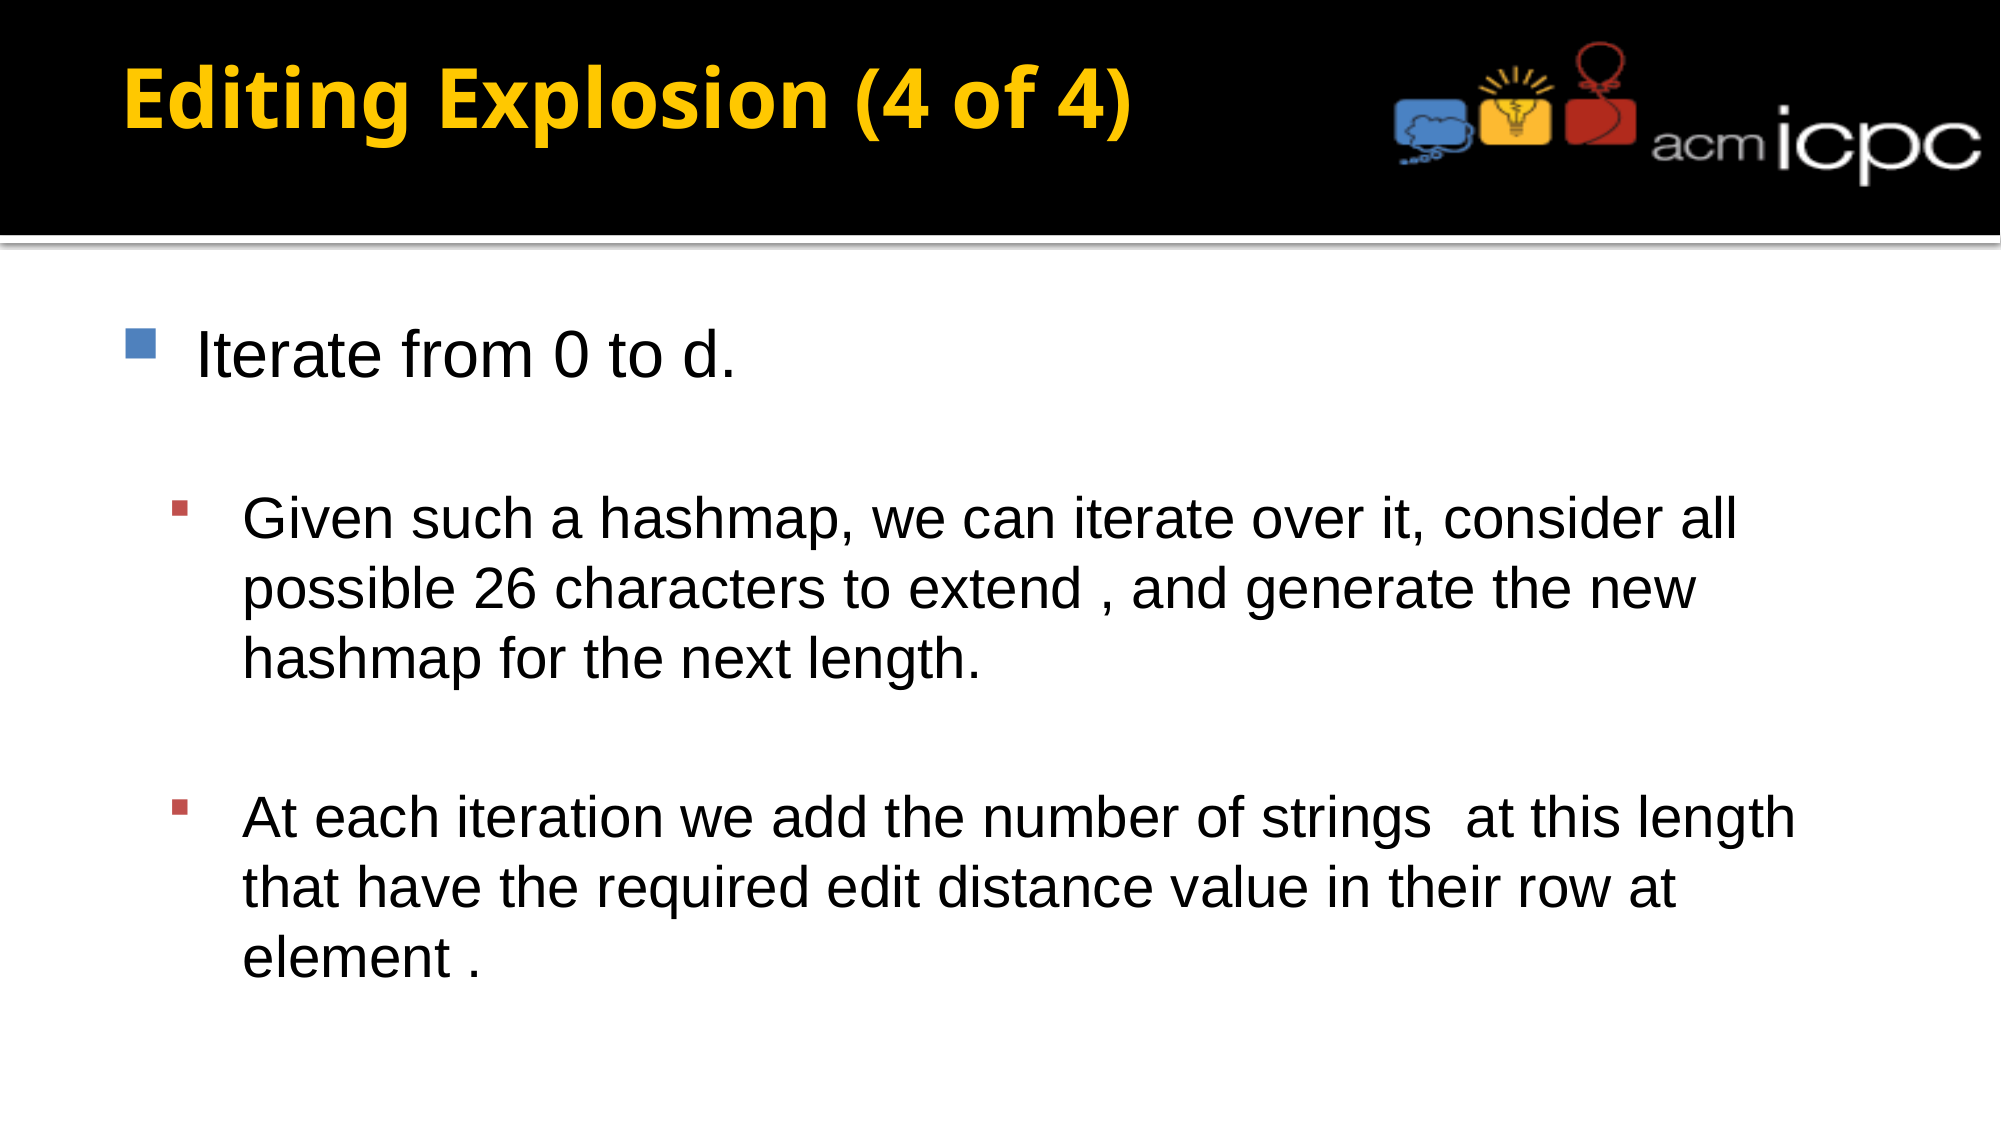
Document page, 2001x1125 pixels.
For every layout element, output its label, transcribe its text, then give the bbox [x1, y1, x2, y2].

picture [1366, 24, 2000, 191]
title Editing Explosion (4 of 4) [99, 25, 1350, 231]
